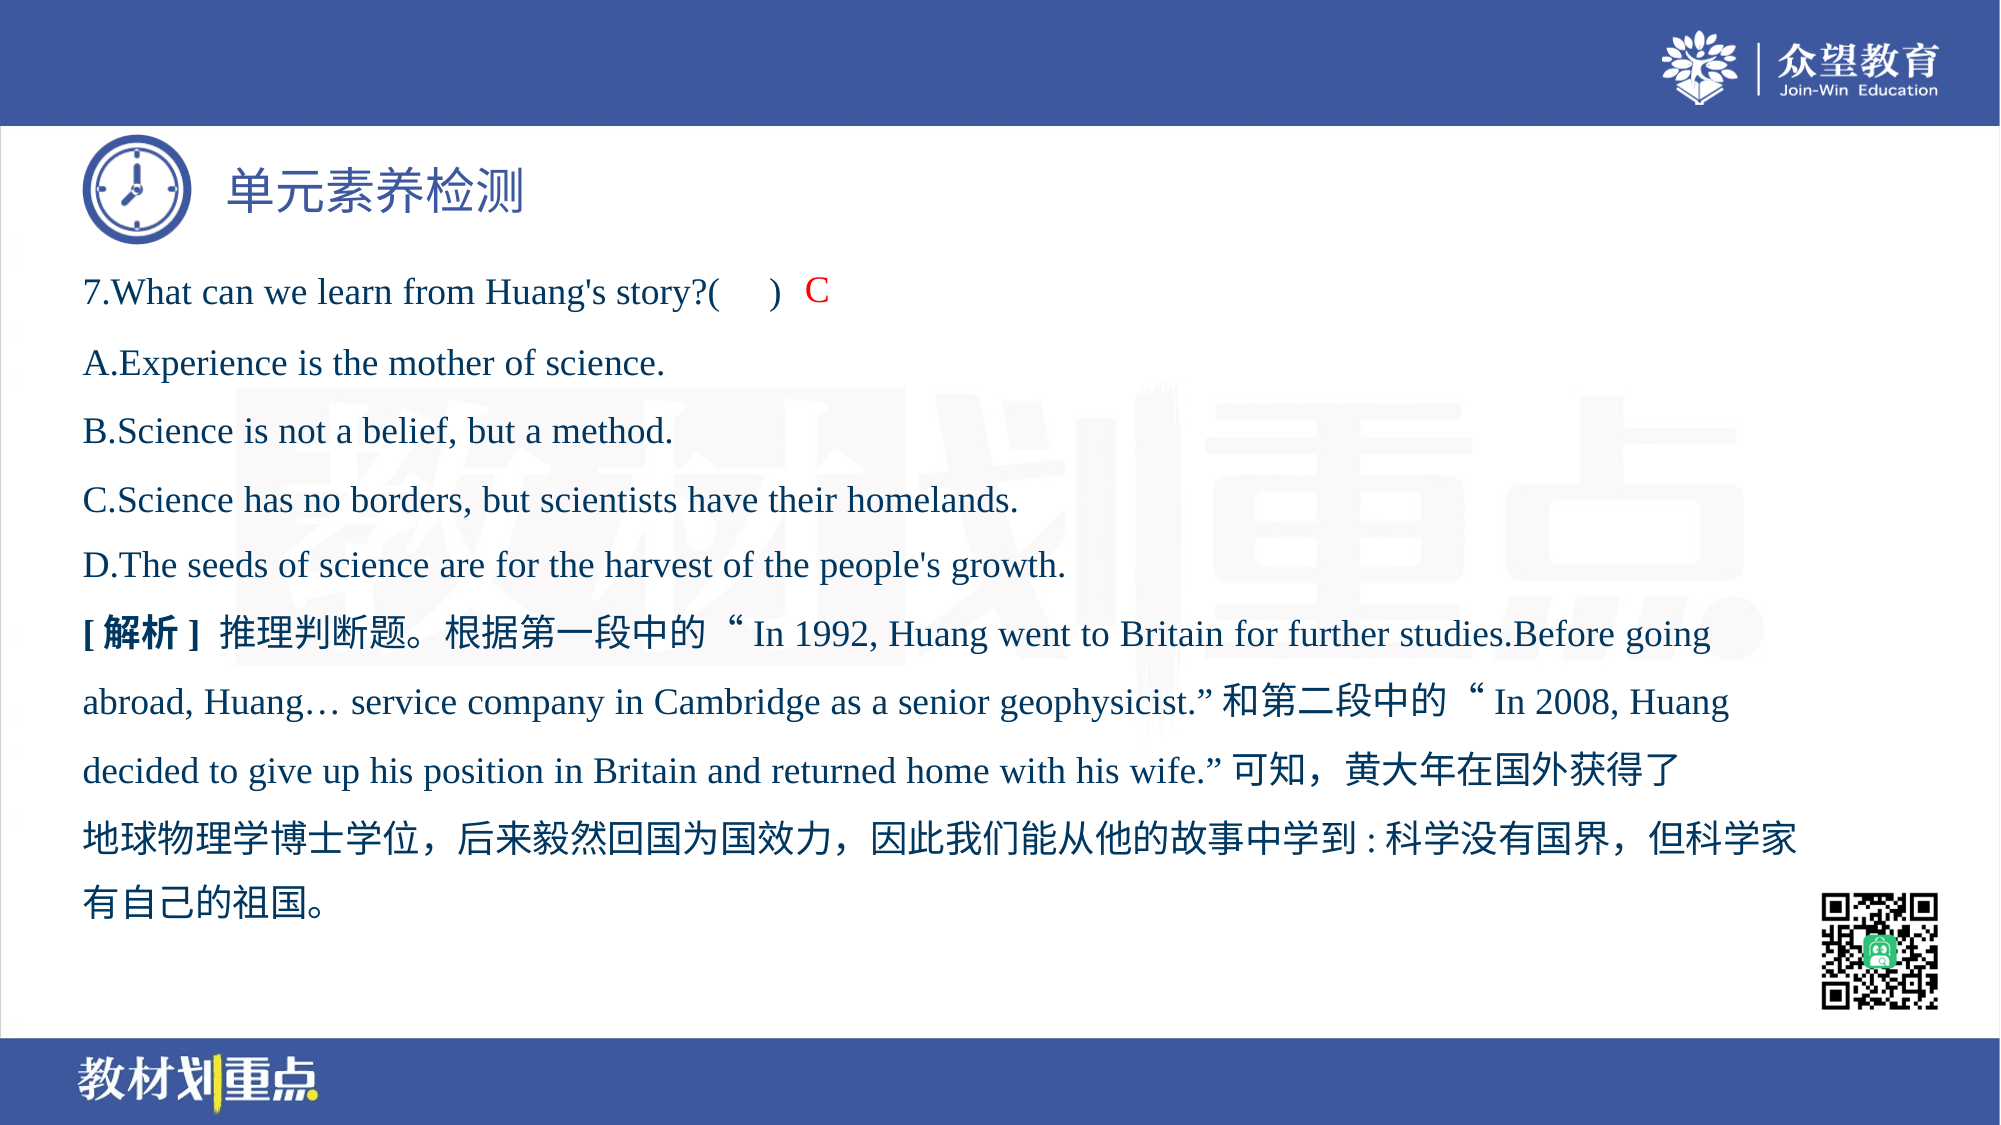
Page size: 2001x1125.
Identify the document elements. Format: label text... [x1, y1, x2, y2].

text_box [解析] 推理判断题。根据第一段中的“In 1992, Huang went to Britain for further studies.Before going abroad, Huang… service company in Cambridge as a senior geophysicist.”和第二段中的“In 2008, Huang decided to give up his position in Britain and returned home with his wife.”可知，黄大年在国外获得了 地球物理学博士学位，后来毅然回国为国效力，因此我们能从他的故事中学到:科学没有国界，但科学家 有自己的祖国。 [82, 584, 1817, 918]
text_box A.Experience is the mother of science. B.Science is not a belief, but a method. C.Science has no borders, but scientists have their homelands. D.The seeds of science are for the harvest of the people's growth. [82, 313, 1817, 578]
text_box C [791, 245, 844, 304]
picture [0, 0, 2000, 1125]
text_box 7.What can we learn from Huang's story?( ) [82, 247, 1817, 306]
